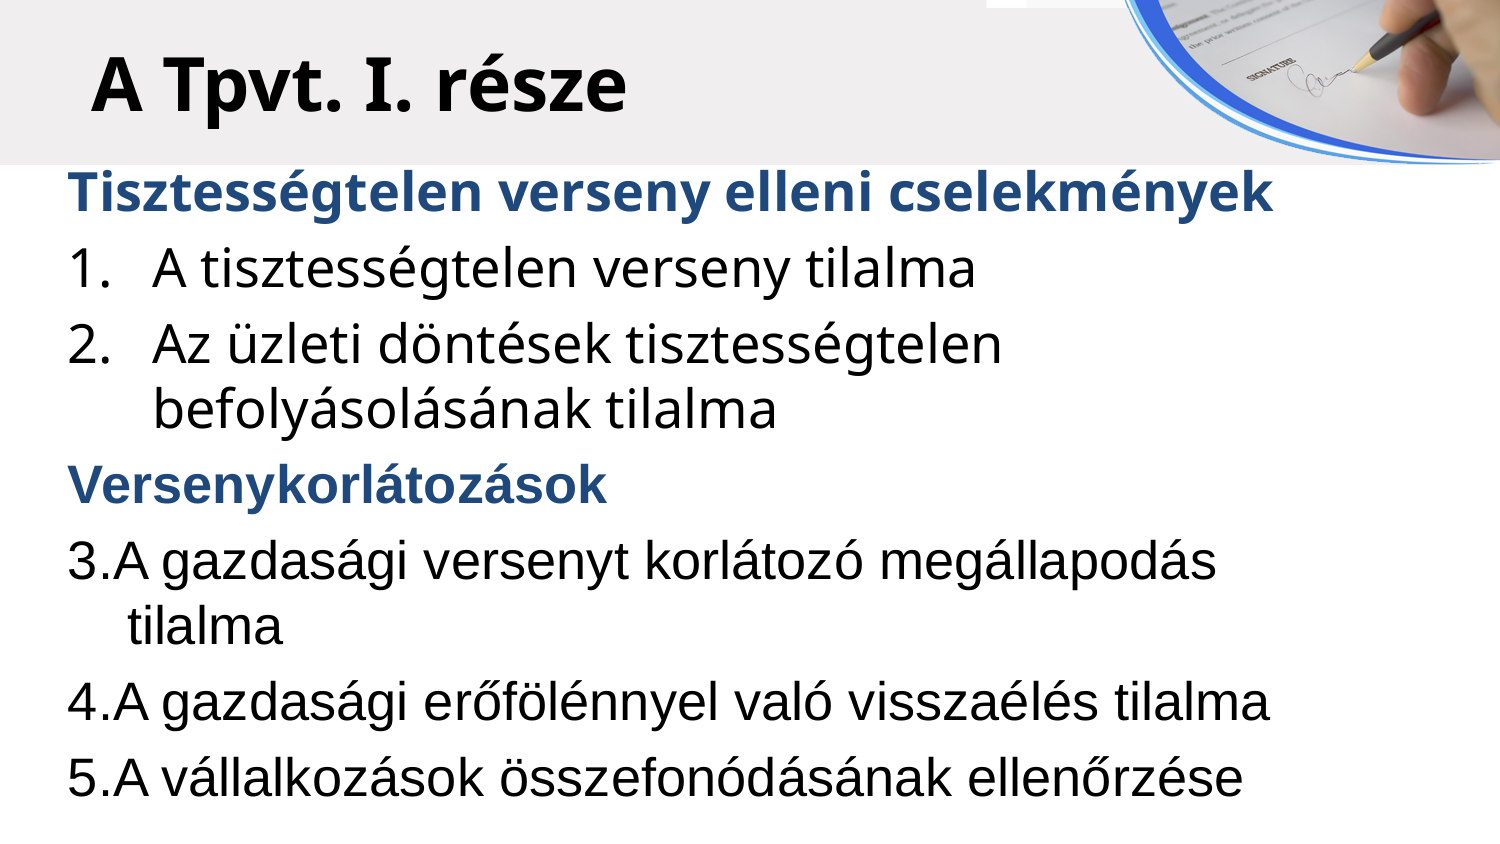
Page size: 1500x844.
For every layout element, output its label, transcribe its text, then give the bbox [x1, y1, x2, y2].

list A Tpvt. I. része [76, 13, 1500, 151]
picture [0, 0, 1500, 844]
list Tisztességtelen verseny elleni cselekmények A tisztességtelen verseny tilalma Az üzleti döntések tisztességtelen befolyásolásának tilalma Versenykorlátozások A gazdasági versenyt korlátozó megállapodás tilalma A gazdasági erőfölénnyel való visszaélés tilalma A vállalkozások összefonódásának ellenőrzése [53, 150, 1353, 718]
